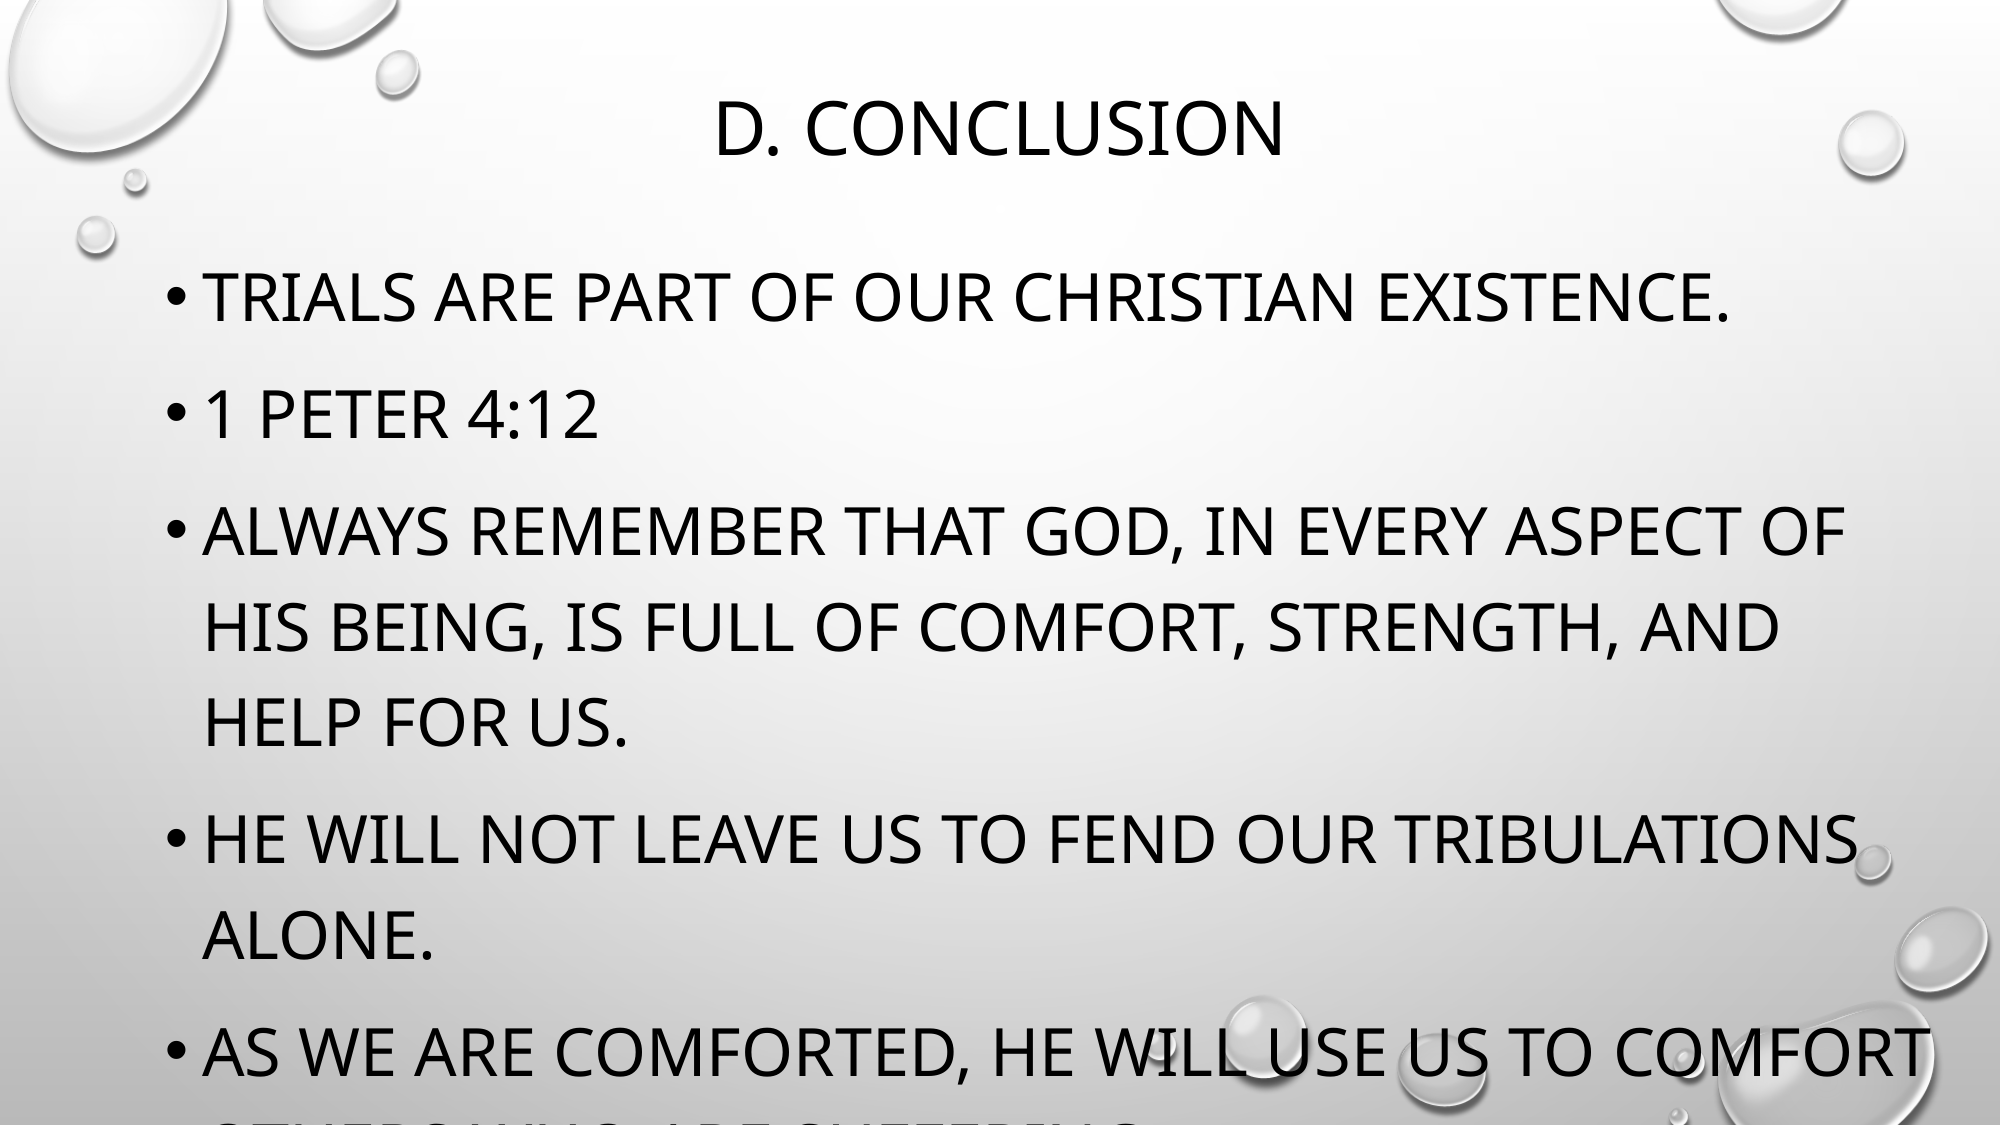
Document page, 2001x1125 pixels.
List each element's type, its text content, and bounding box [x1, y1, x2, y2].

picture [0, 0, 2000, 1125]
list Trials are part of our Christian existence. 1 peter 4:12 always remember that God, in every aspect of His being, is full of comfort, strength, and help for us. He will not leave us to fend our tribulations alone. As we are comforted, he will use us to comfort others who are suffering. [149, 231, 1962, 794]
title d. conclusion [149, 0, 1850, 231]
